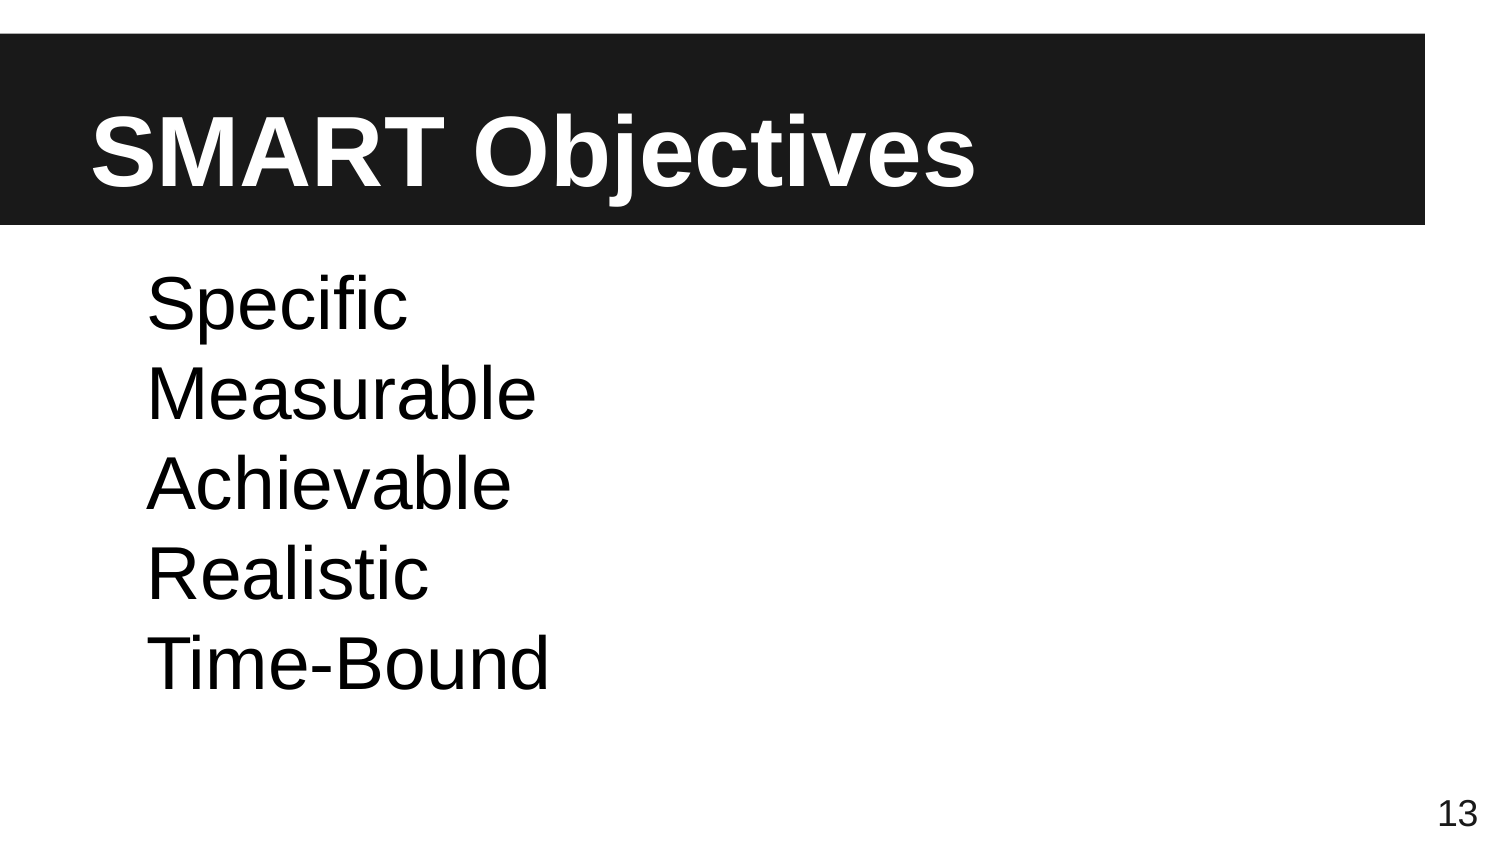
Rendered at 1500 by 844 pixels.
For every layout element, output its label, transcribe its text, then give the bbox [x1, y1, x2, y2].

list Specific Measurable Achievable Realistic Time-Bound [131, 239, 1373, 808]
slide_number 13 [1403, 779, 1494, 844]
title SMART Objectives [75, 33, 1425, 221]
